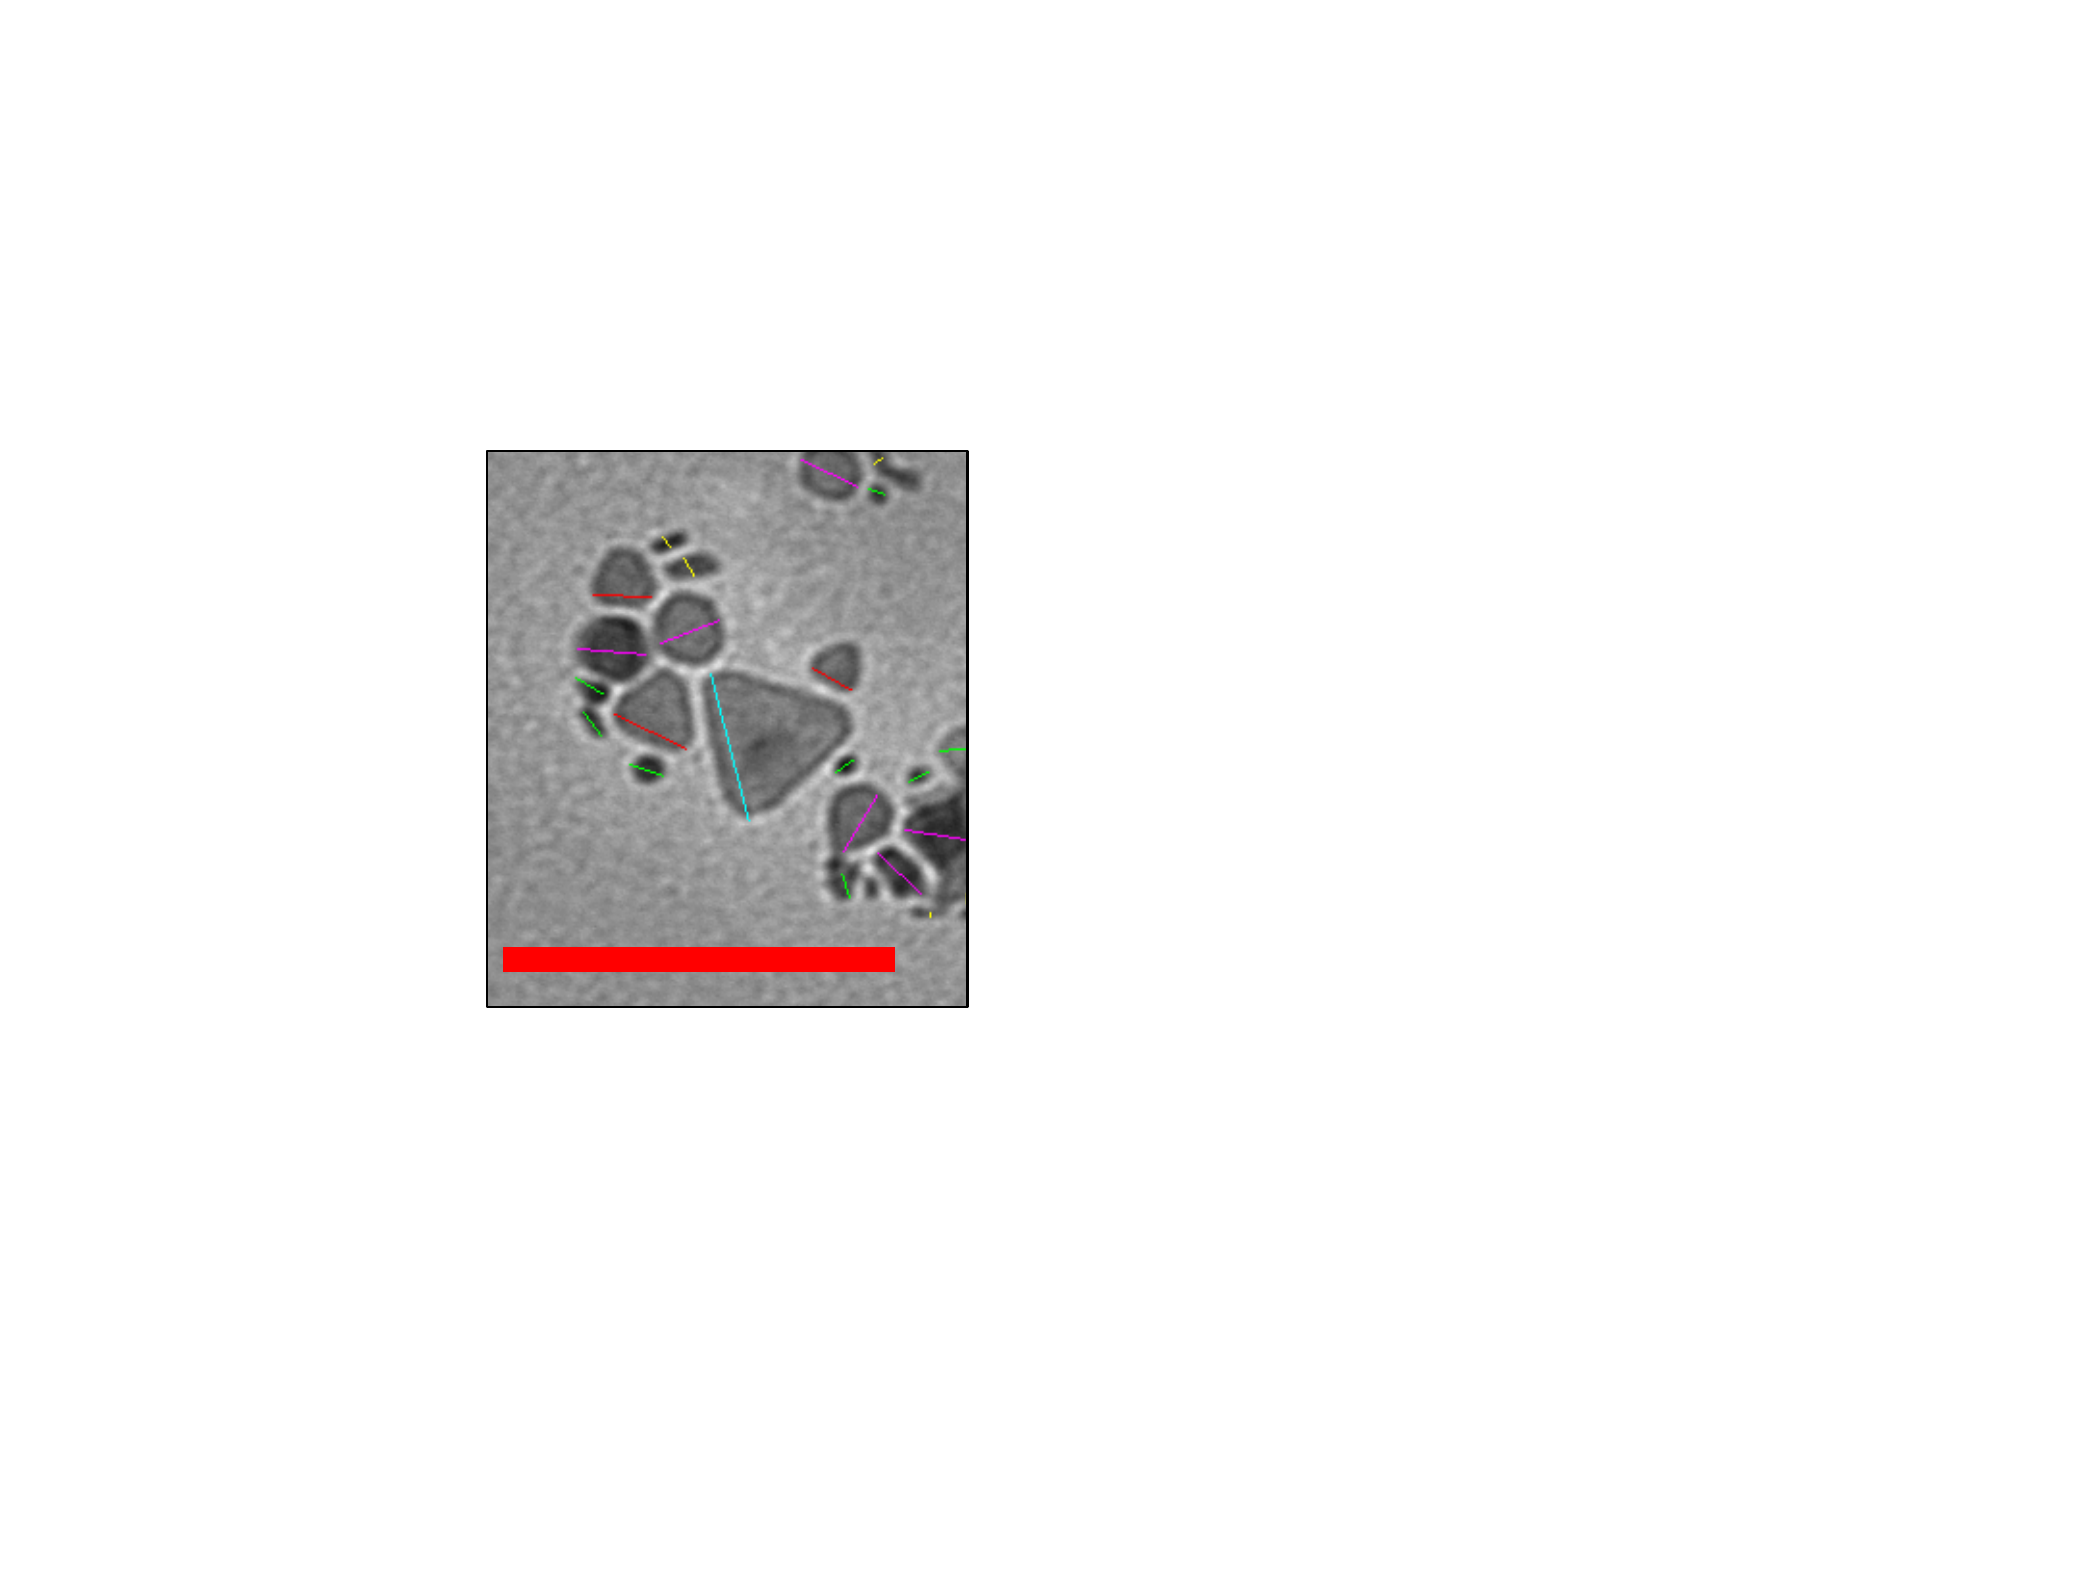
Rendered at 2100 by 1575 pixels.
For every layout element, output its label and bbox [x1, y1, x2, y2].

text_box [487, 452, 967, 1007]
